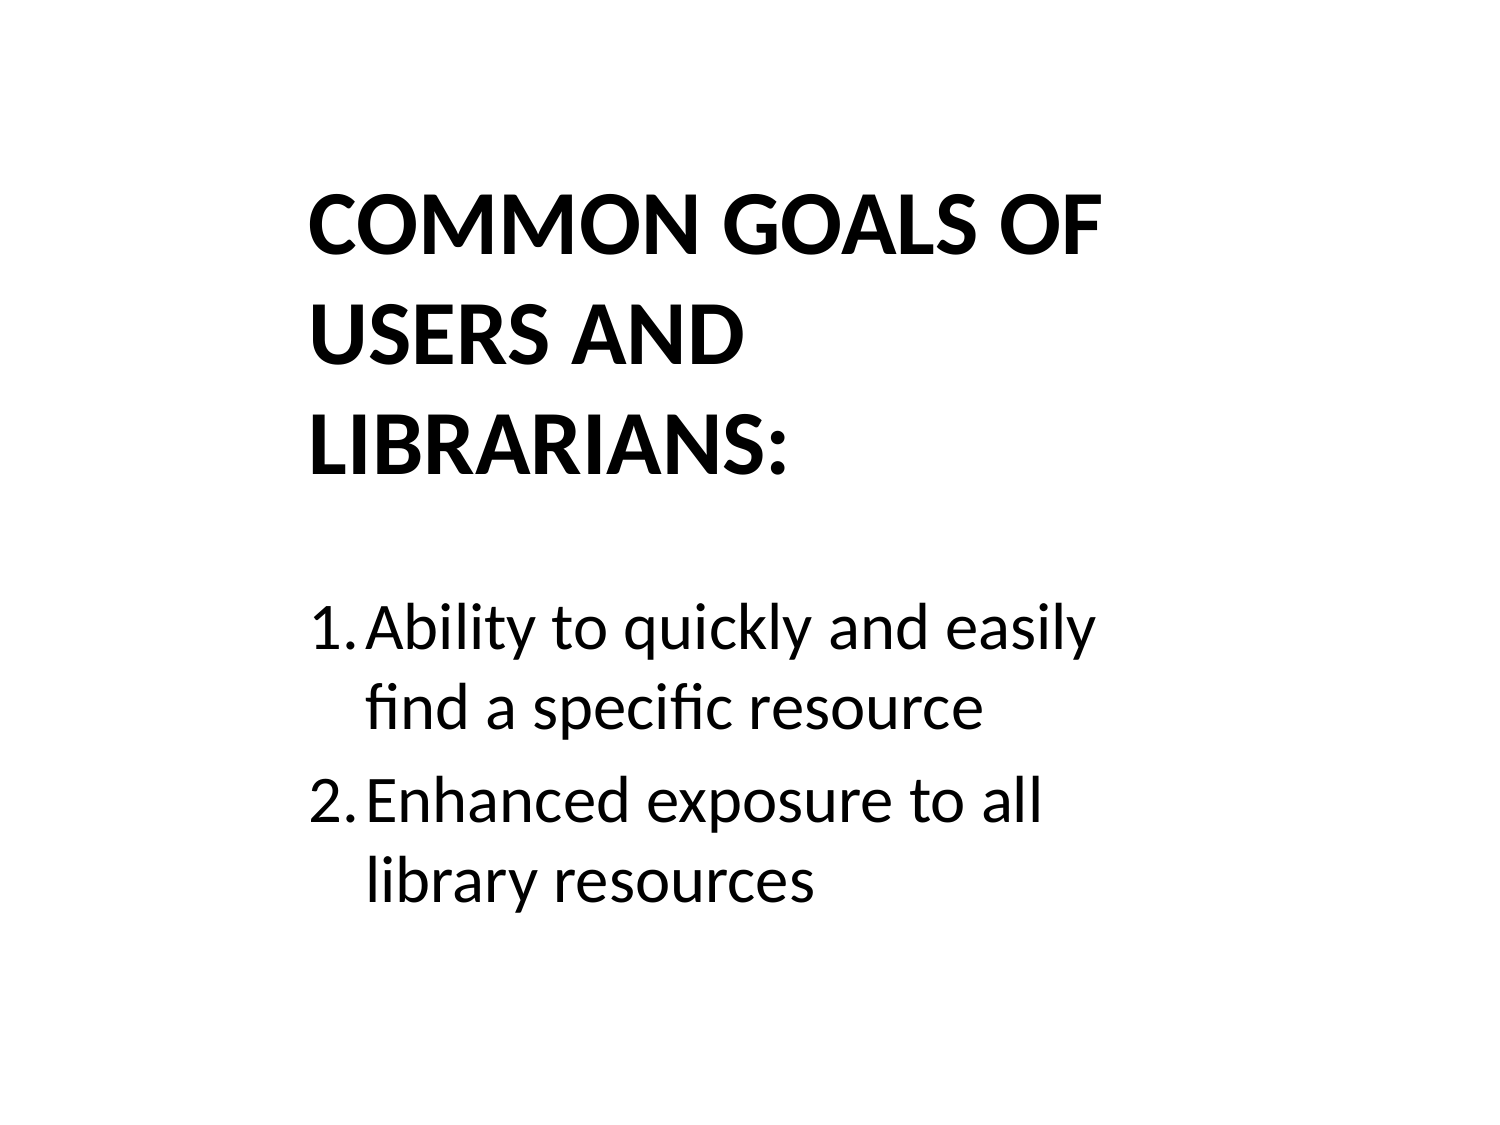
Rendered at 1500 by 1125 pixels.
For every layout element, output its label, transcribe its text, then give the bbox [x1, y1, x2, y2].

list Ability to quickly and easily find a specific resource Enhanced exposure to all library resources [294, 575, 1194, 1013]
title COMMON GOALS OF USERS AND LIBRARIANS: [294, 200, 1194, 500]
